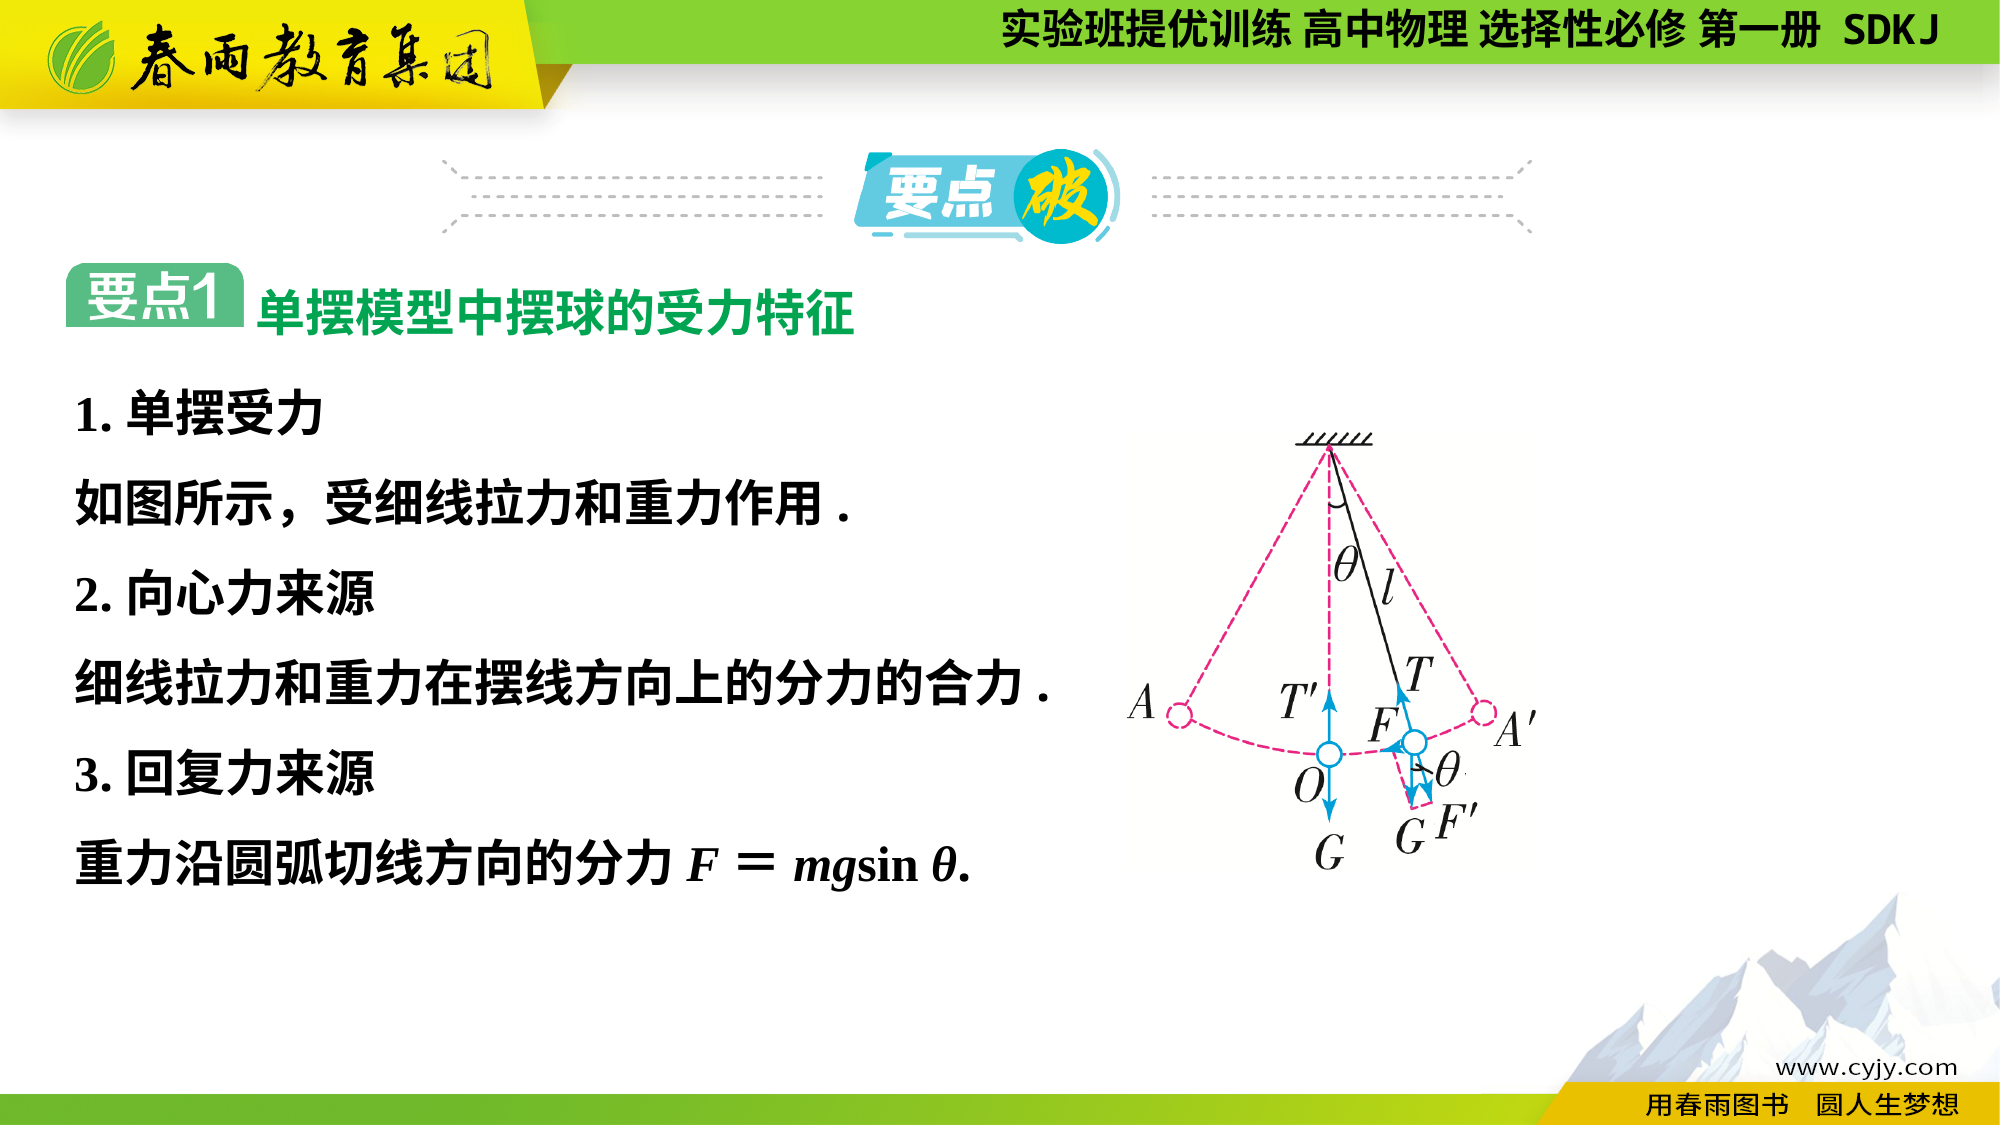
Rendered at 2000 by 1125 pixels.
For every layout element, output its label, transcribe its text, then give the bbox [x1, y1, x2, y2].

text_box 1.单摆受力 如图所示，受细线拉力和重力作用. 2.向心力来源 细线拉力和重力在摆线方向上的分力的合力. 3.回复力来源 重力沿圆弧切线方向的分力F＝mgsin θ. [59, 350, 1944, 900]
list 单摆模型中摆球的受力特征 [59, 243, 1944, 350]
picture [0, 0, 2000, 1125]
